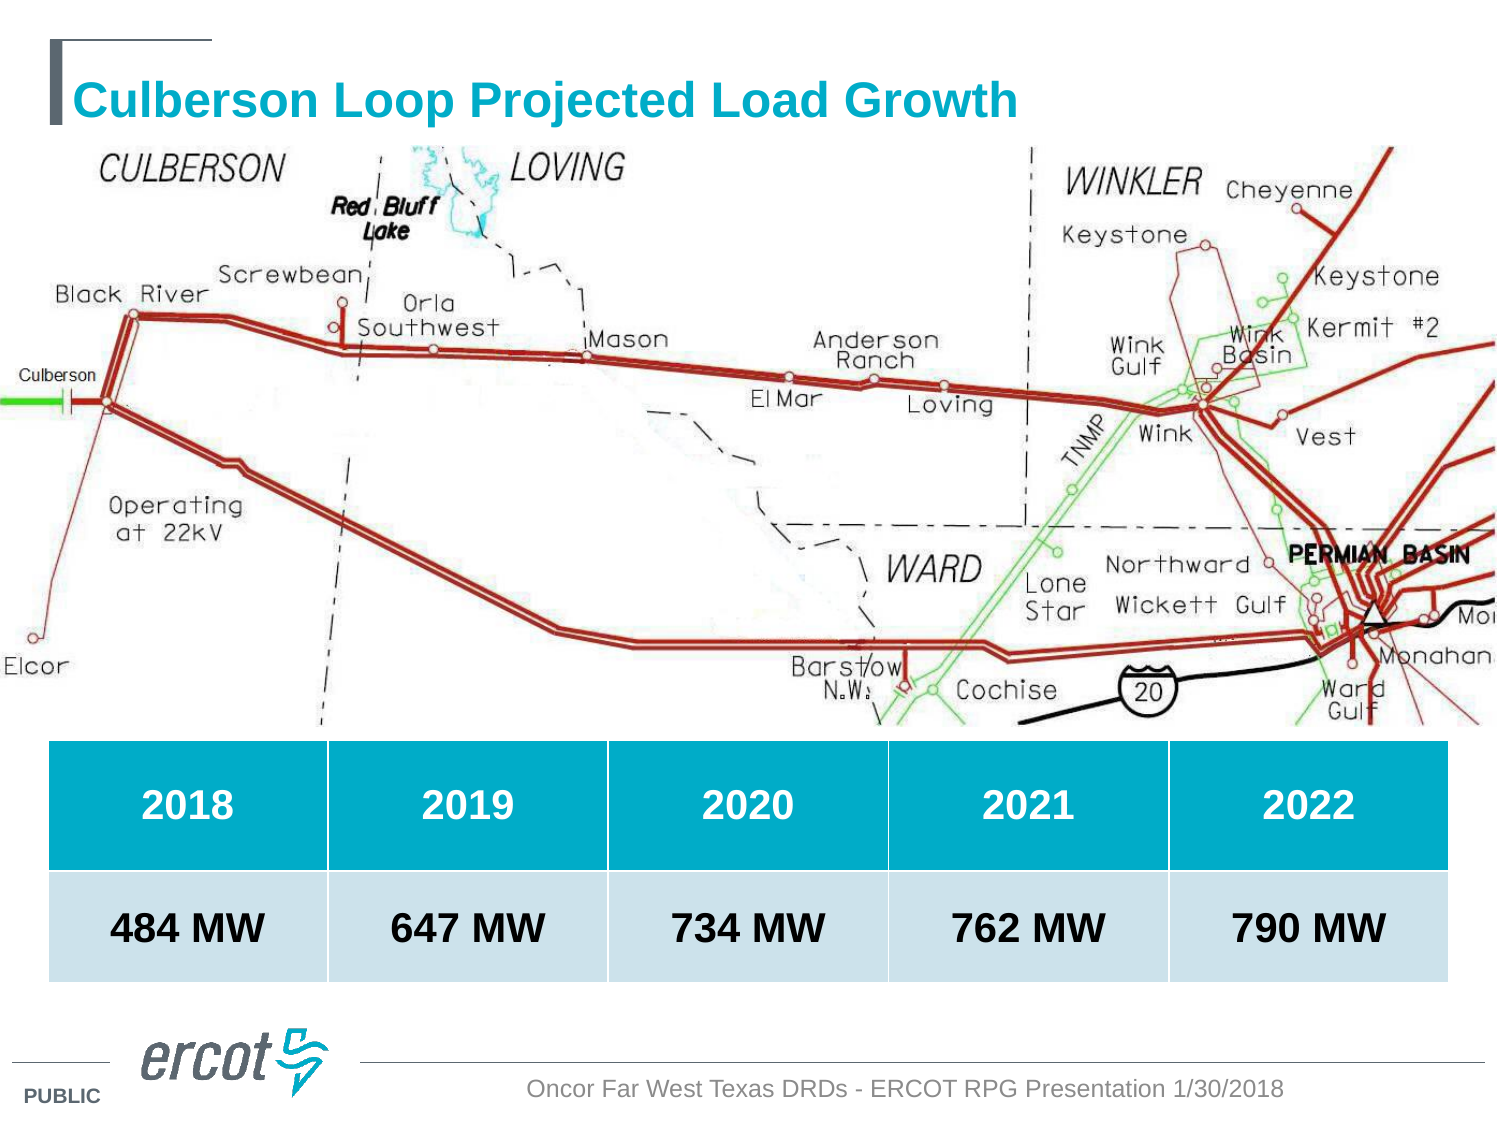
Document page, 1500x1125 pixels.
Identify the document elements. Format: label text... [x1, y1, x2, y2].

table_cell 484 MW [49, 872, 327, 982]
table_cell 647 MW [329, 872, 607, 982]
table_header 2019 [329, 741, 607, 870]
table_header 2018 [49, 741, 327, 870]
table_header 2020 [609, 741, 888, 870]
table_header 2022 [1170, 741, 1448, 870]
footer Oncor Far West Texas DRDs - ERCOT RPG Presentation 1/30/2018 [450, 1057, 1363, 1118]
table_cell 762 MW [889, 872, 1168, 982]
picture [0, 145, 1498, 727]
picture [137, 1024, 332, 1100]
table_cell 790 MW [1170, 872, 1448, 982]
table_header 2021 [889, 741, 1168, 870]
title Culberson Loop Projected Load Growth [1, 0, 1500, 146]
table_cell 734 MW [609, 872, 888, 982]
